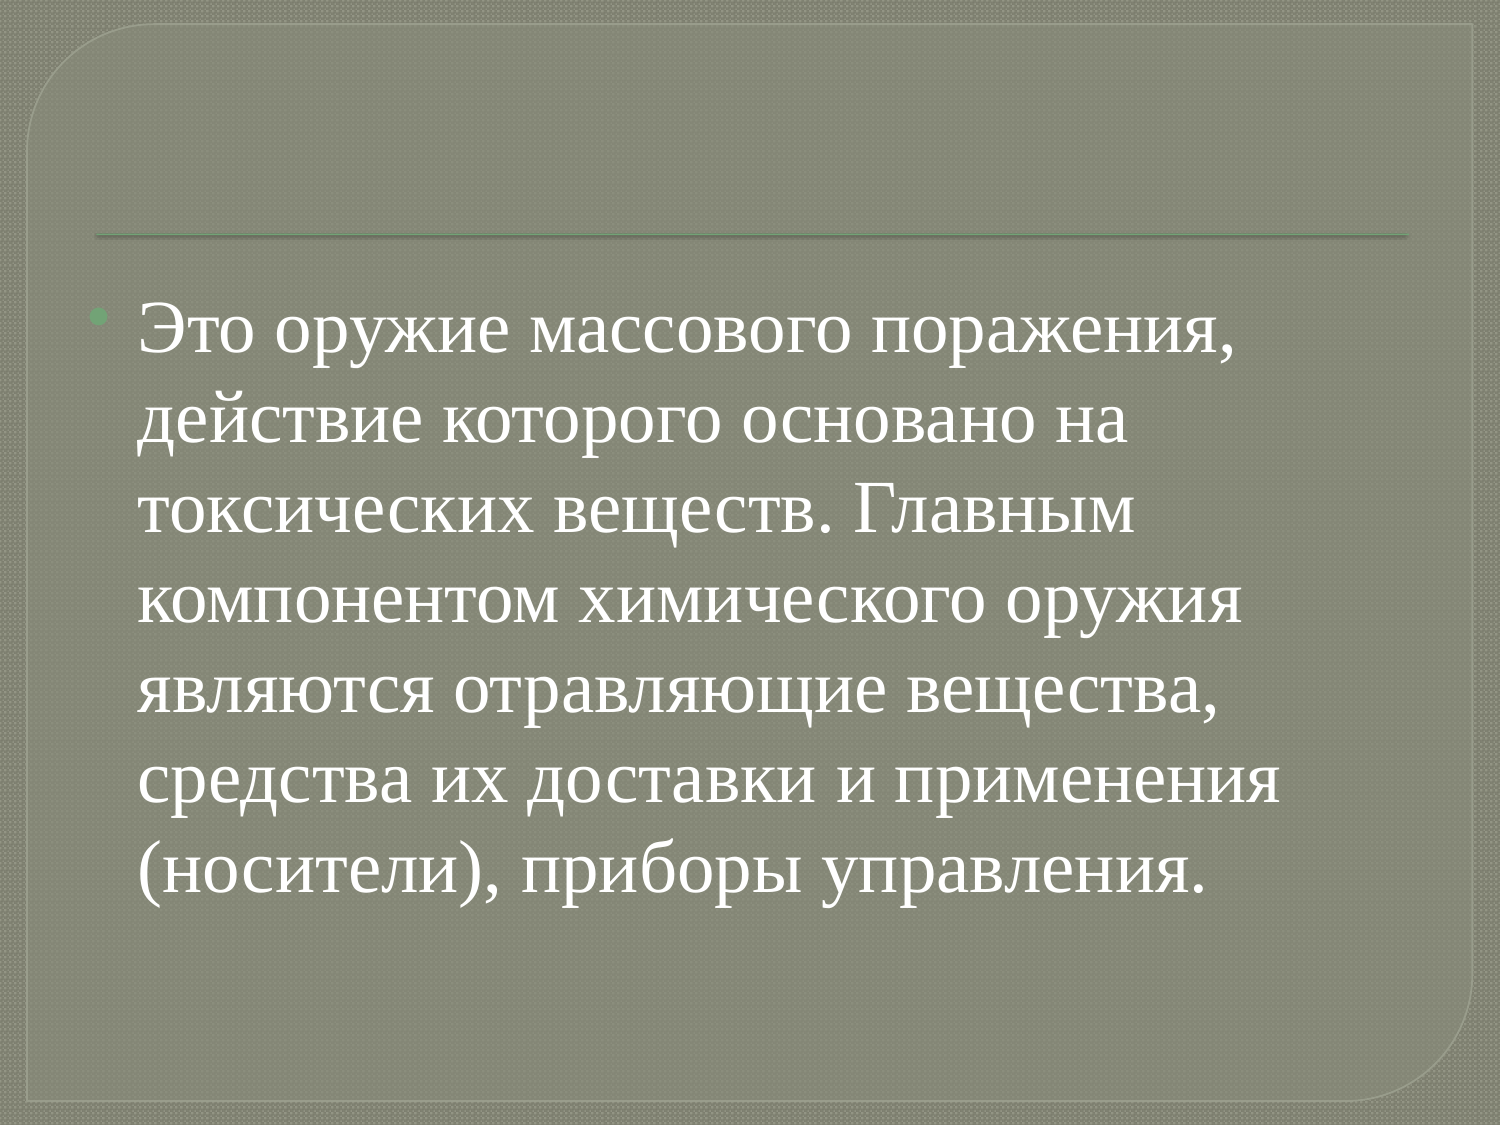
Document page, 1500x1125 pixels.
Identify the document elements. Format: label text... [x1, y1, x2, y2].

list Это оружие массового поражения, действие которого основано на токсических веществ. Главным компонентом химического оружия являются отравляющие вещества, средства их доставки и применения (носители), приборы управления. [75, 270, 1425, 1013]
